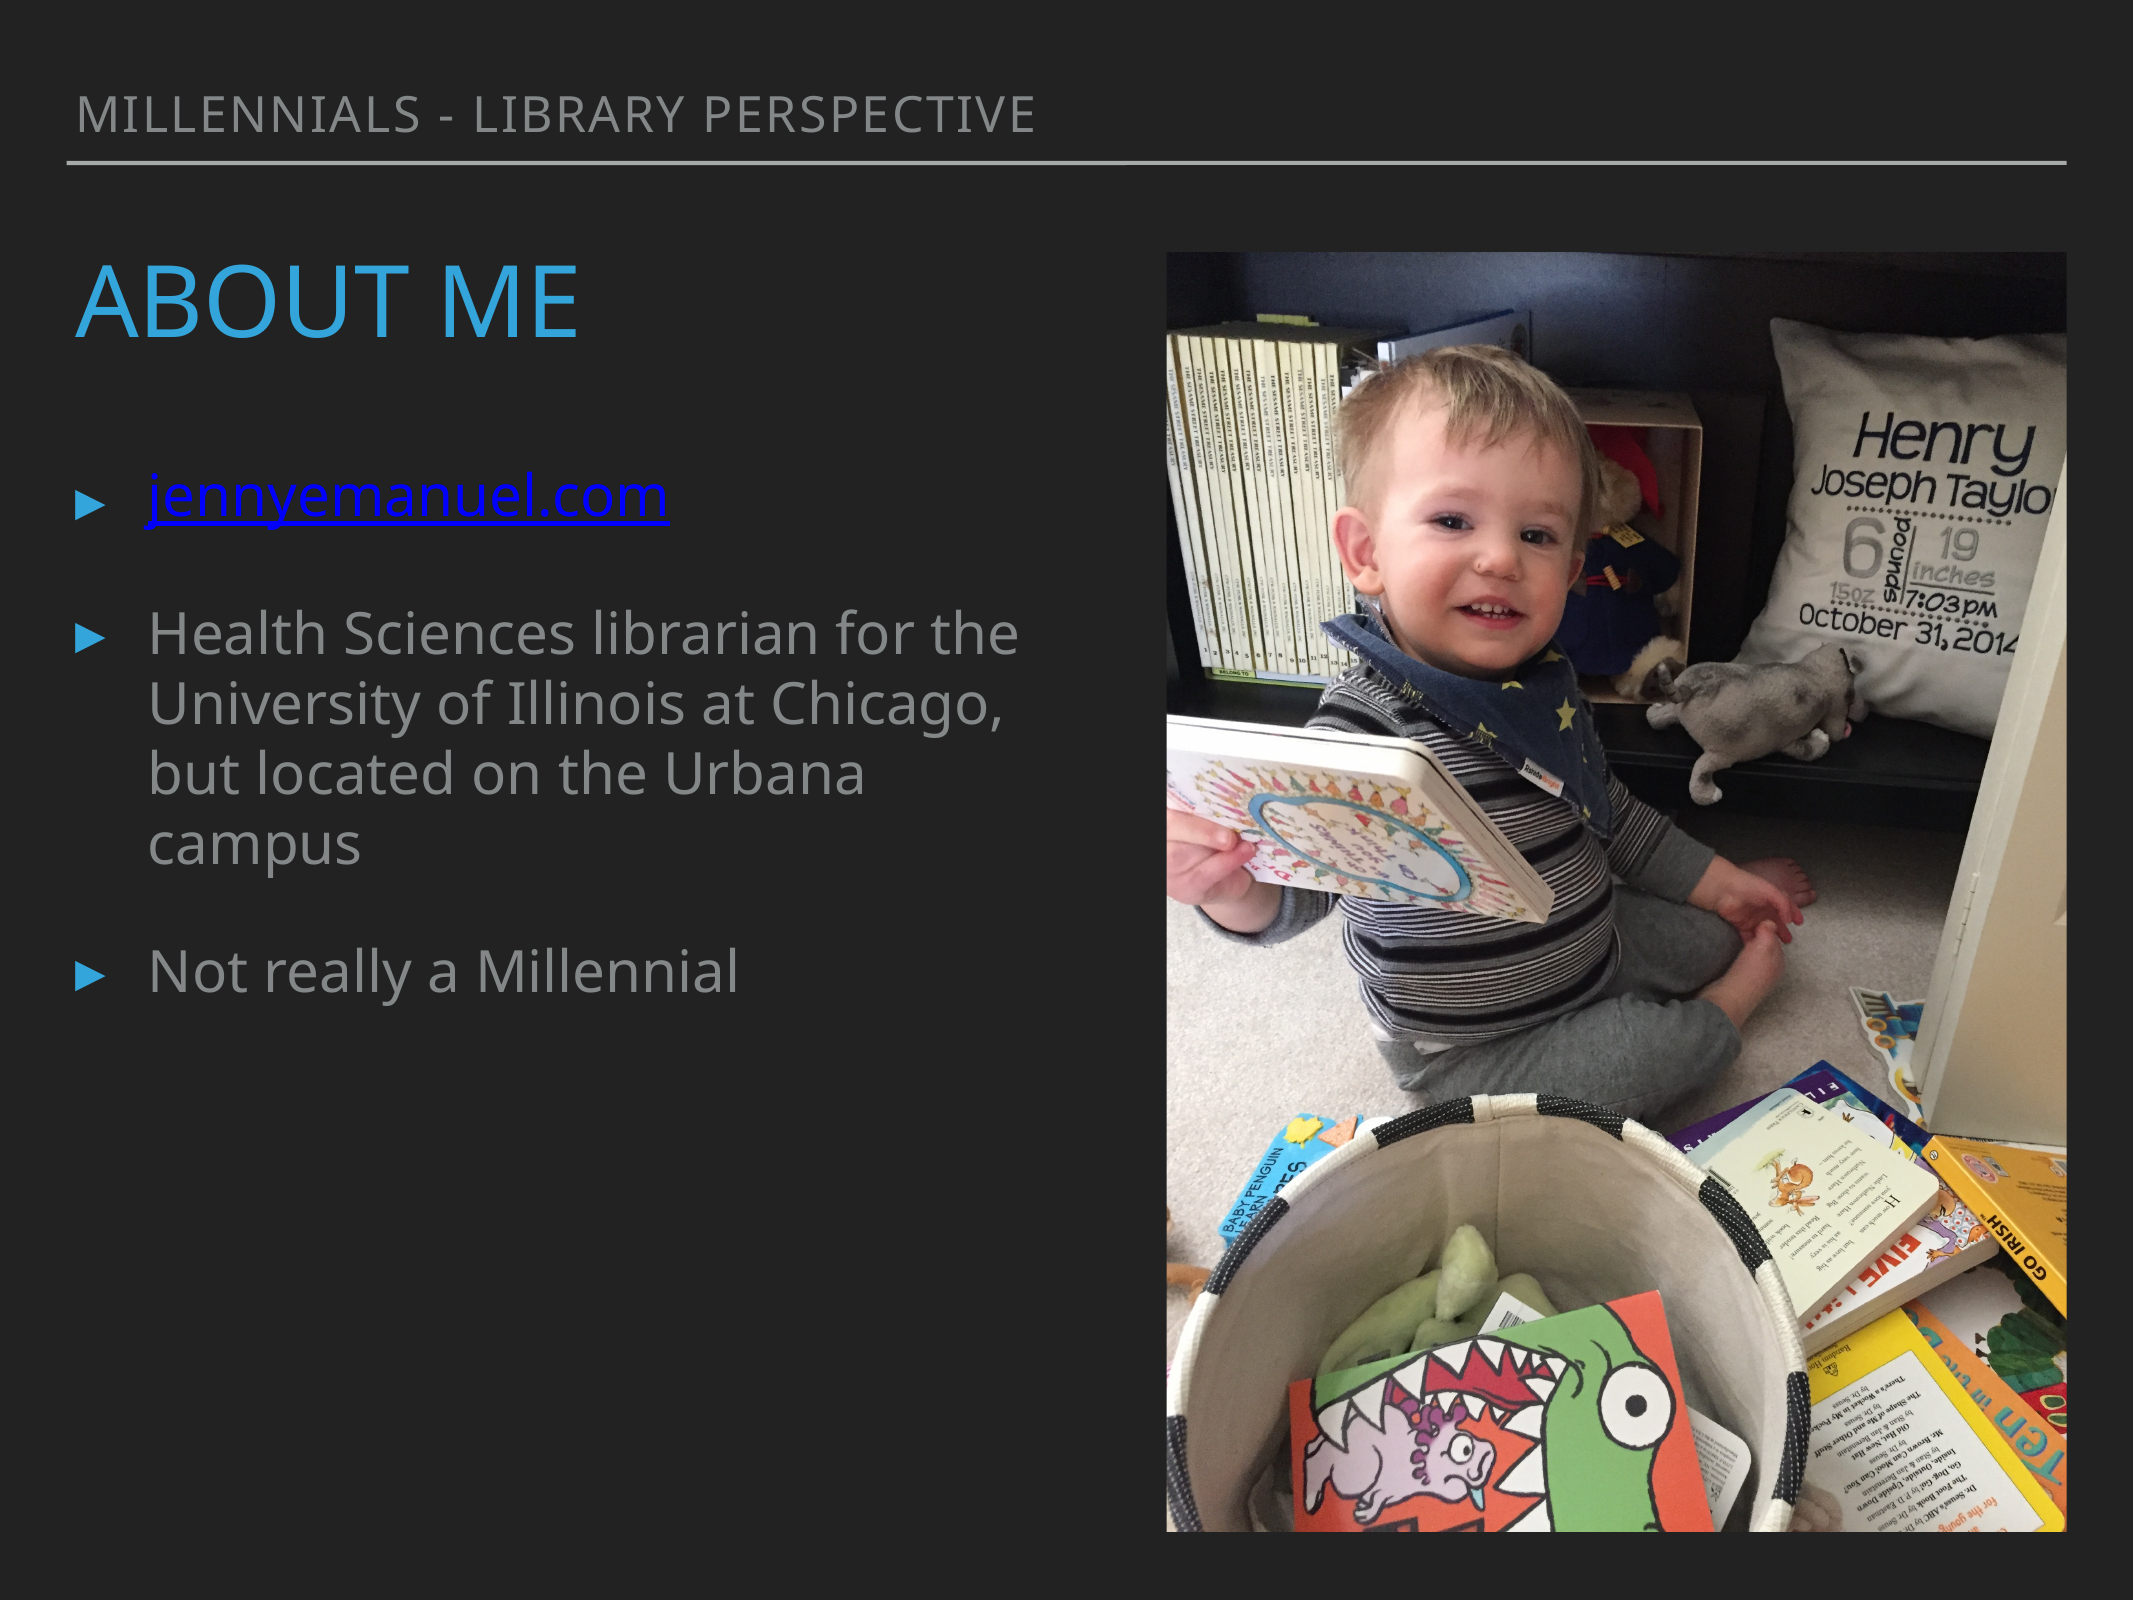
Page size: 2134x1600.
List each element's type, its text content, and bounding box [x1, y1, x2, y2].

title About Me [66, 251, 1101, 372]
list Millennials - Library Perspective [66, 74, 1901, 151]
picture [1166, 251, 2067, 1532]
list jennyemanuel.com Health Sciences librarian for the University of Illinois at Chicago, but located on the Urbana campus Not really a Millennial [66, 449, 1101, 1453]
